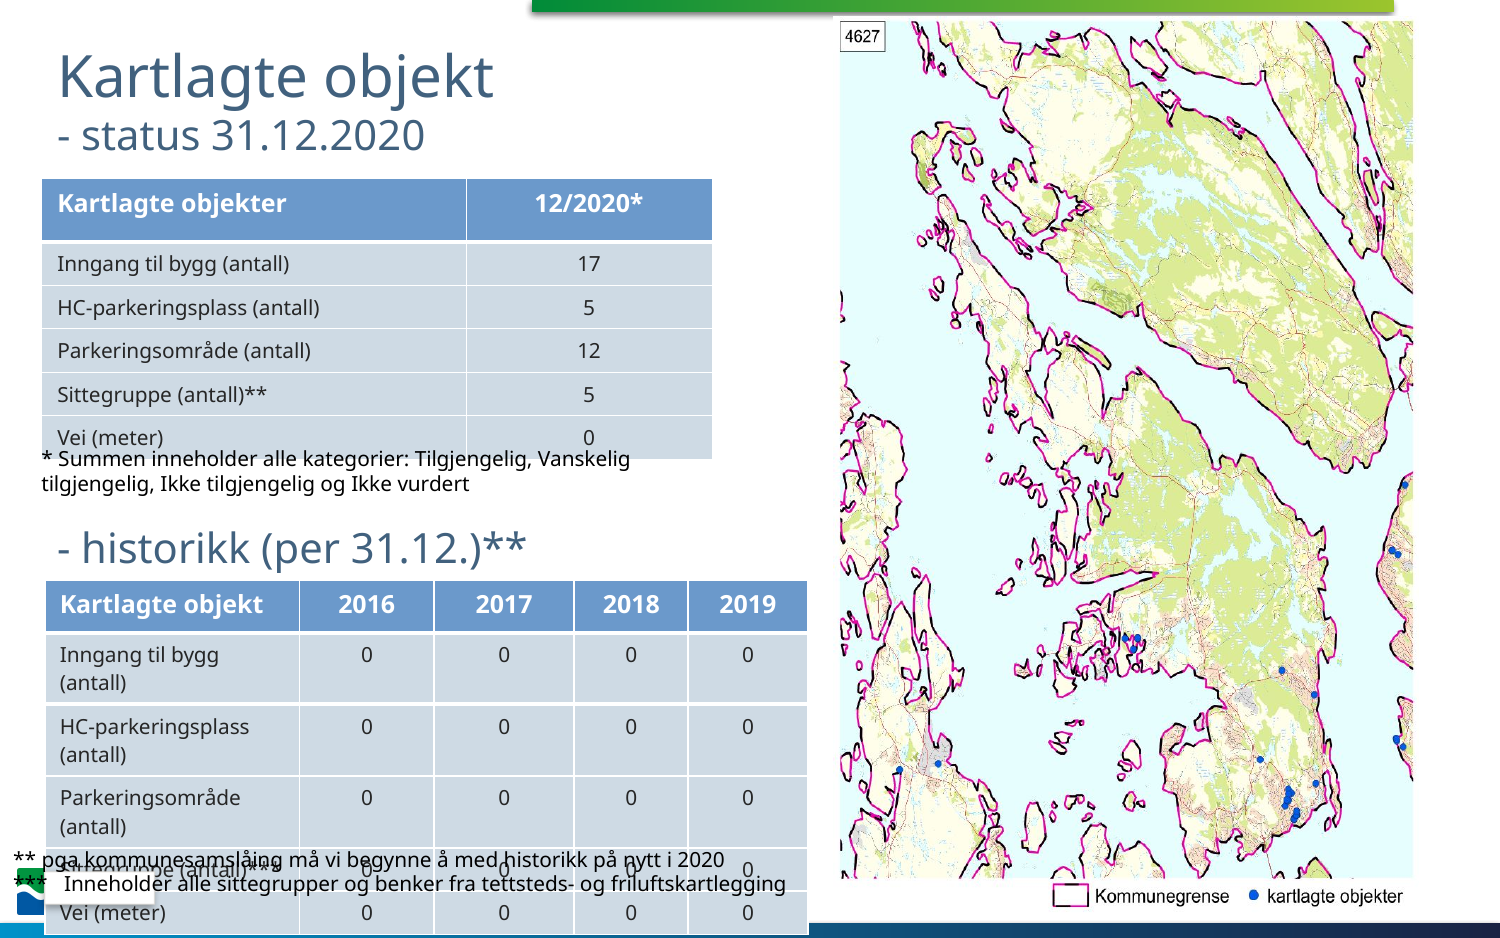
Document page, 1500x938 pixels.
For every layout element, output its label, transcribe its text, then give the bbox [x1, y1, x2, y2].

table_header Kartlagte objekt [46, 581, 299, 631]
table_header 2018 [575, 581, 687, 631]
table_cell 5 [467, 286, 712, 328]
table_cell 0 [689, 777, 807, 847]
table_header 2019 [689, 581, 807, 631]
table_cell 0 [575, 777, 687, 838]
table_header 2017 [435, 581, 573, 631]
picture [833, 16, 1419, 913]
table_cell 0 [435, 706, 573, 775]
table_cell Parkeringsområde (antall) [46, 777, 299, 838]
table_cell 0 [689, 706, 807, 775]
table_cell HC-parkeringsplass (antall) [42, 286, 466, 328]
table_header 12/2020* [467, 179, 712, 240]
text_box Kartlagte objekt - status 31.12.2020 [42, 24, 828, 167]
table_cell 0 [575, 904, 687, 934]
table_cell Vei (meter) [46, 904, 299, 934]
table_cell 0 [300, 777, 433, 838]
table_cell 0 [575, 635, 687, 702]
text_box - historikk (per 31.12.)** [42, 496, 828, 580]
table_cell 5 [467, 373, 712, 415]
table_cell 0 [467, 416, 712, 459]
table_cell 0 [435, 777, 573, 838]
table_cell 0 [689, 635, 807, 702]
table_cell Sittegruppe (antall)** [42, 373, 466, 415]
table_cell 0 [689, 892, 807, 934]
table_cell 0 [300, 706, 433, 775]
table_cell Vei (meter) [42, 416, 466, 438]
text_box ** pga kommunesamslåing må vi begynne å med historikk på nytt i 2020 *** Inneholder alle sittegrupper og benker fra tettsteds- og friluftskartlegging [0, 838, 802, 904]
table_cell Parkeringsområde (antall) [42, 329, 466, 372]
table_cell 0 [435, 904, 573, 934]
table_cell Inngang til bygg (antall) [46, 635, 299, 702]
table_cell 0 [435, 635, 573, 702]
table_cell 0 [300, 635, 433, 702]
table_header Kartlagte objekter [42, 179, 466, 240]
table_cell HC-parkeringsplass (antall) [46, 706, 299, 775]
table_header 2016 [300, 581, 433, 631]
text_box * Summen inneholder alle kategorier: Tilgjengelig, Vanskelig tilgjengelig, Ikke tilgjengelig og Ikke vurdert [26, 438, 711, 504]
table_cell Inngang til bygg (antall) [42, 244, 466, 285]
table_cell 0 [802, 849, 807, 890]
table_cell 0 [575, 706, 687, 775]
table_cell 0 [300, 904, 433, 934]
table_cell 17 [467, 244, 712, 285]
table_cell 12 [467, 329, 712, 372]
